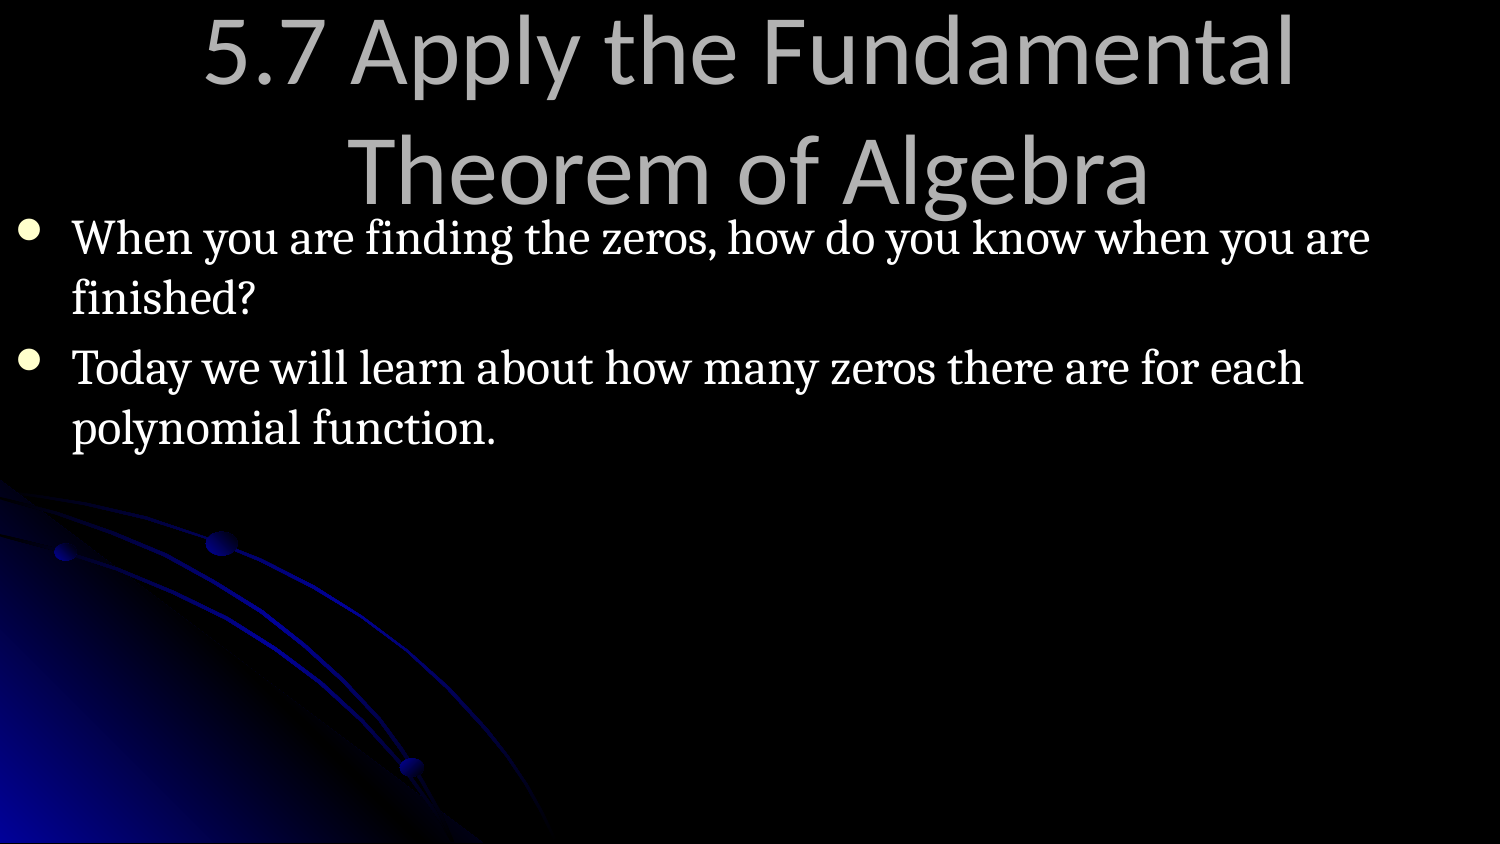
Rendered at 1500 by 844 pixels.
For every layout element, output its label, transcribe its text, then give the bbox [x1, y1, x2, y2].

title 5.7 Apply the Fundamental Theorem of Algebra [0, 33, 1500, 175]
list When you are finding the zeros, how do you know when you are finished? Today we will learn about how many zeros there are for each polynomial function. [0, 196, 1500, 755]
